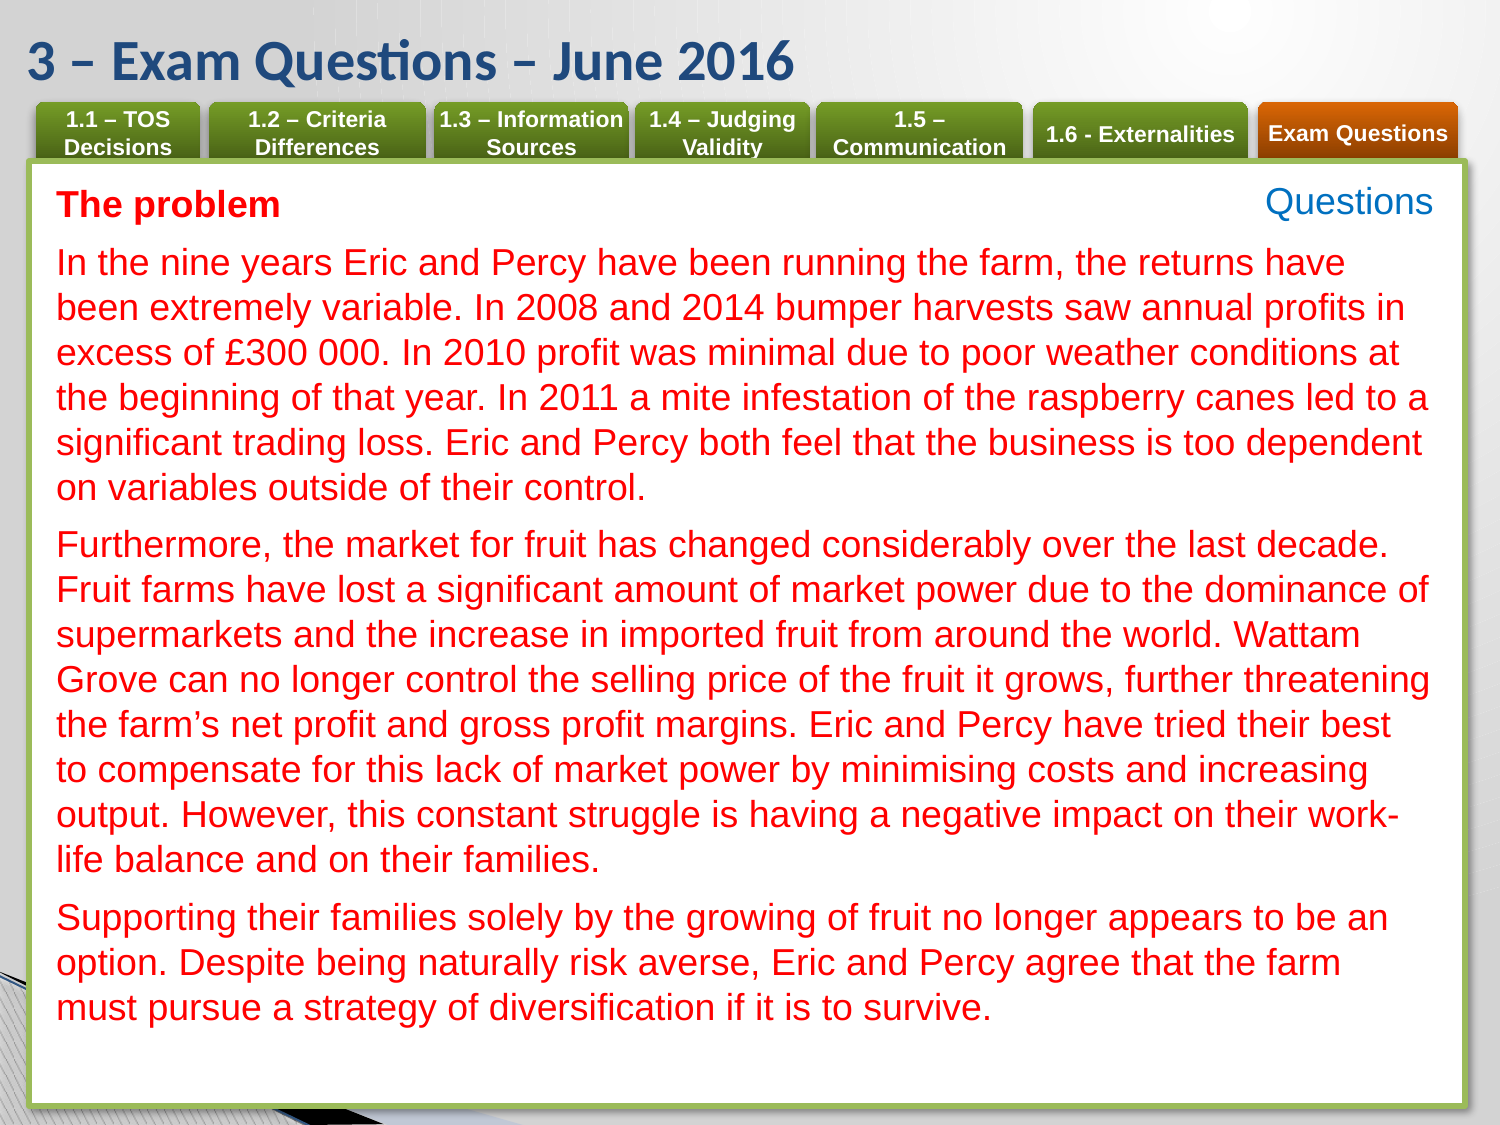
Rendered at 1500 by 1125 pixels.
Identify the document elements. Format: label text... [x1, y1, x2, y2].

picture [281, 1114, 303, 1125]
text_box The problem In the nine years Eric and Percy have been running the farm, the returns have been extremely variable. In 2008 and 2014 bumper harvests saw annual profits in excess of £300 000. In 2010 profit was minimal due to poor weather conditions at the beginning of that year. In 2011 a mite infestation of the raspberry canes led to a significant trading loss. Eric and Percy both feel that the business is too dependent on variables outside of their control. Furthermore, the market for fruit has changed considerably over the last decade. Fruit farms have lost a significant amount of market power due to the dominance of supermarkets and the increase in imported fruit from around the world. Wattam Grove can no longer control the selling price of the fruit it grows, further threatening the farm’s net profit and gross profit margins. Eric and Percy have tried their best to compensate for this lack of market power by minimising costs and increasing output. However, this constant struggle is having a negative impact on their work-life balance and on their families. Supporting their families solely by the growing of fruit no longer appears to be an option. Despite being naturally risk averse, Eric and Percy agree that the farm must pursue a strategy of diversification if it is to survive. [41, 172, 1447, 1035]
text_box Questions [1250, 169, 1449, 230]
title 3 – Exam Questions – June 2016 [11, 11, 1465, 102]
